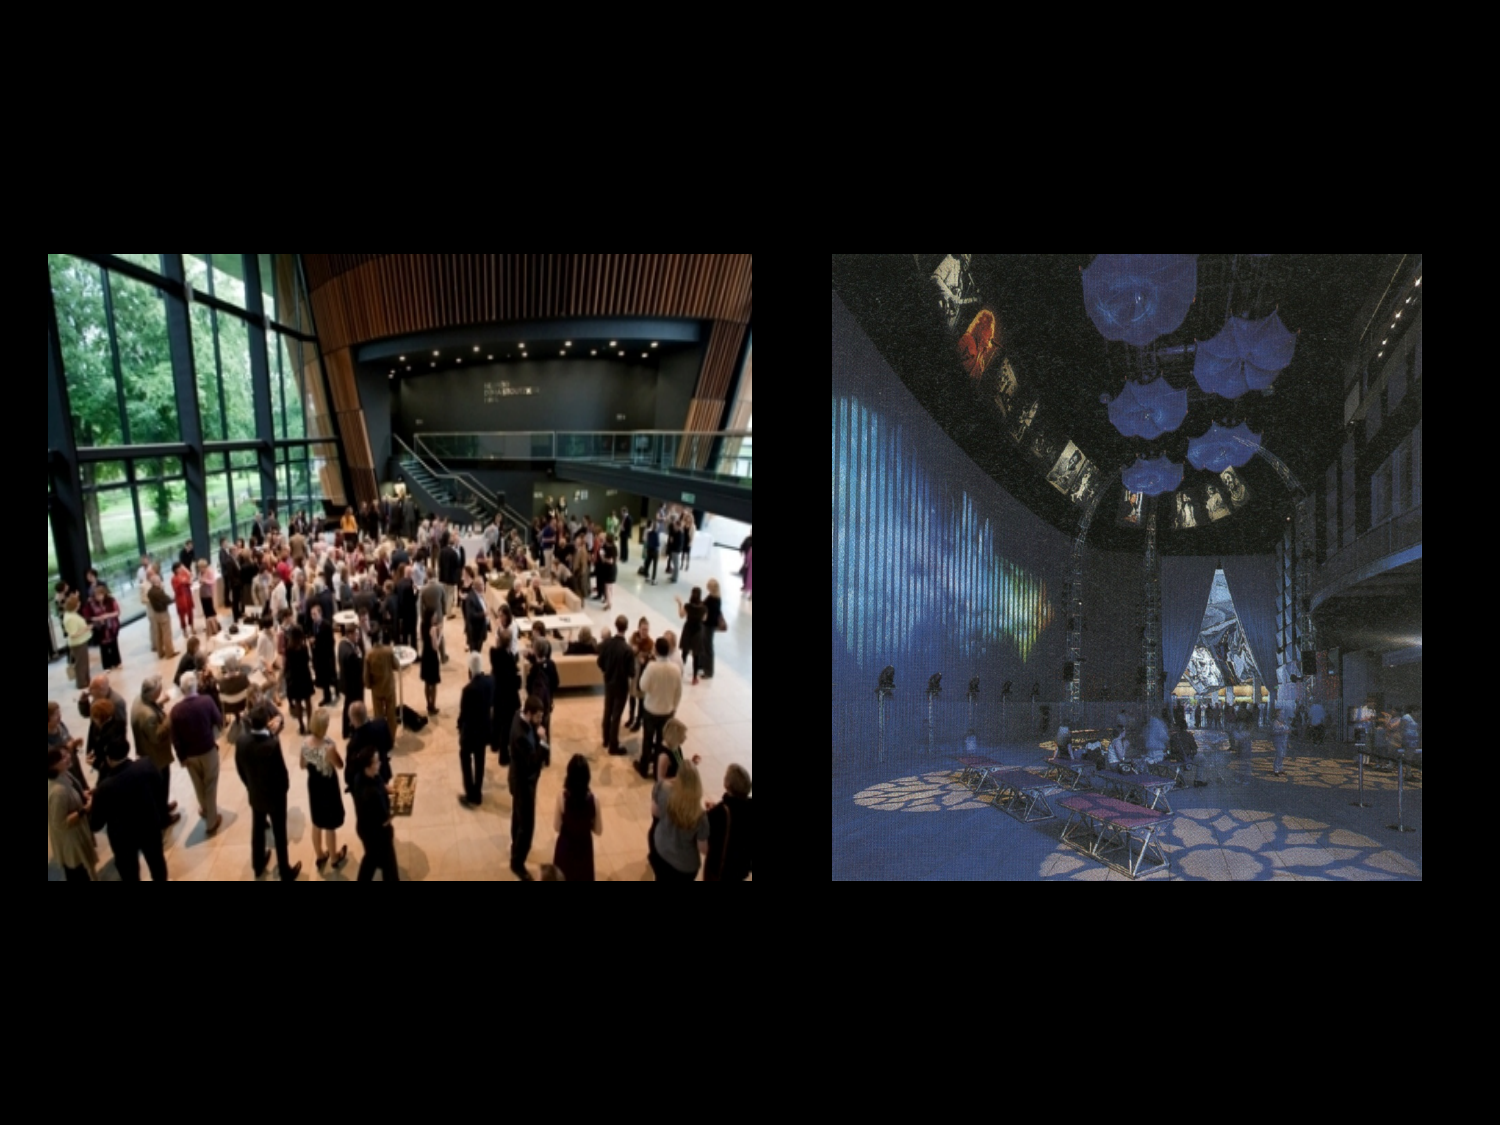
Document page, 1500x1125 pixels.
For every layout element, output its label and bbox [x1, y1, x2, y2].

picture [832, 254, 1422, 881]
picture [48, 254, 752, 881]
